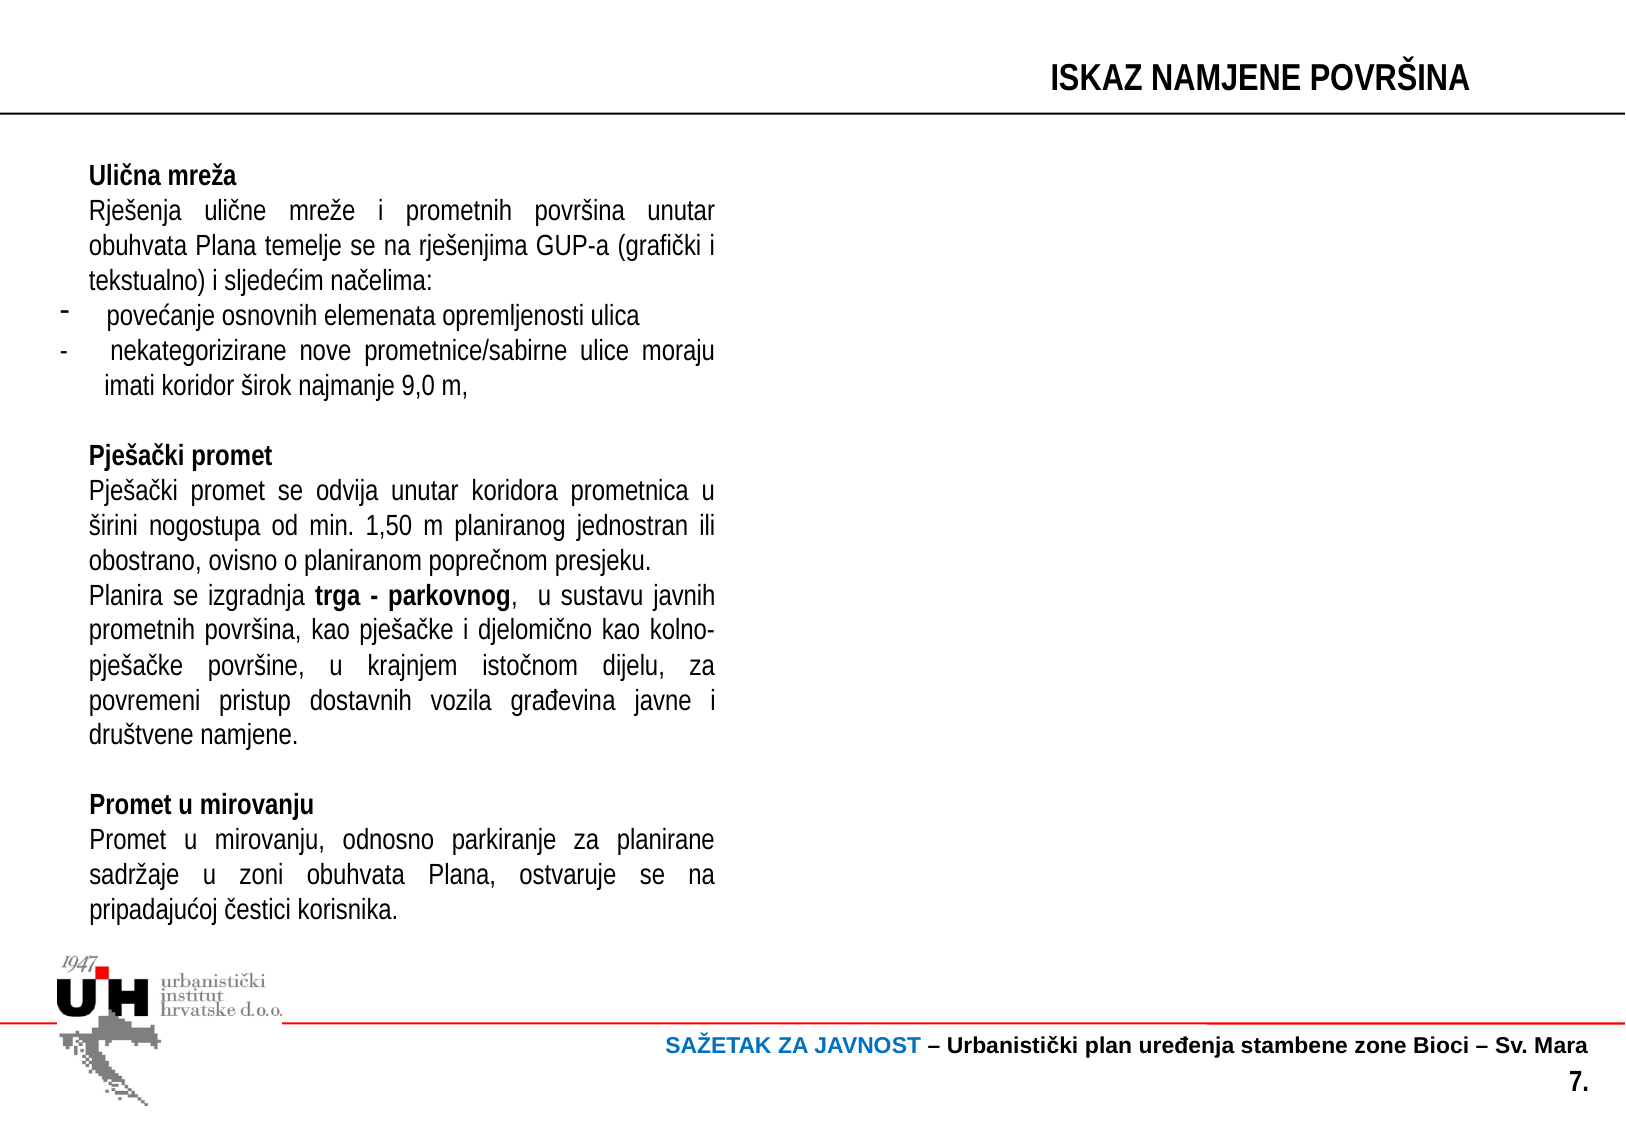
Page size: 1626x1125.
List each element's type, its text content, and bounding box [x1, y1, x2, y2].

title Iskaz namjene površina [0, 36, 1487, 114]
text_box 7. [1120, 1055, 1604, 1105]
text_box SAŽETAK ZA JAVNOST – Urbanistički plan uređenja stambene zone Bioci – Sv. Mara [340, 1023, 1604, 1105]
picture [57, 955, 282, 1107]
text_box Ulična mreža Rješenja ulične mreže i prometnih površina unutar obuhvata Plana temelje se na rješenjima GUP-a (grafički i tekstualno) i sljedećim načelima: povećanje osnovnih elemenata opremljenosti ulica - nekategorizirane nove prometnice/sabirne ulice moraju imati koridor širok najmanje 9,0 m, Pješački promet Pješački promet se odvija unutar koridora prometnica u širini nogostupa od min. 1,50 m planiranog jednostran ili obostrano, ovisno o planiranom poprečnom presjeku. Planira se izgradnja trga - parkovnog, u sustavu javnih prometnih površina, kao pješačke i djelomično kao kolno-pješačke površine, u krajnjem istočnom dijelu, za povremeni pristup dostavnih vozila građevina javne i društvene namjene. Promet u mirovanju Promet u mirovanju, odnosno parkiranje za planirane sadržaje u zoni obuhvata Plana, ostvaruje se na pripadajućoj čestici korisnika. [45, 148, 731, 968]
